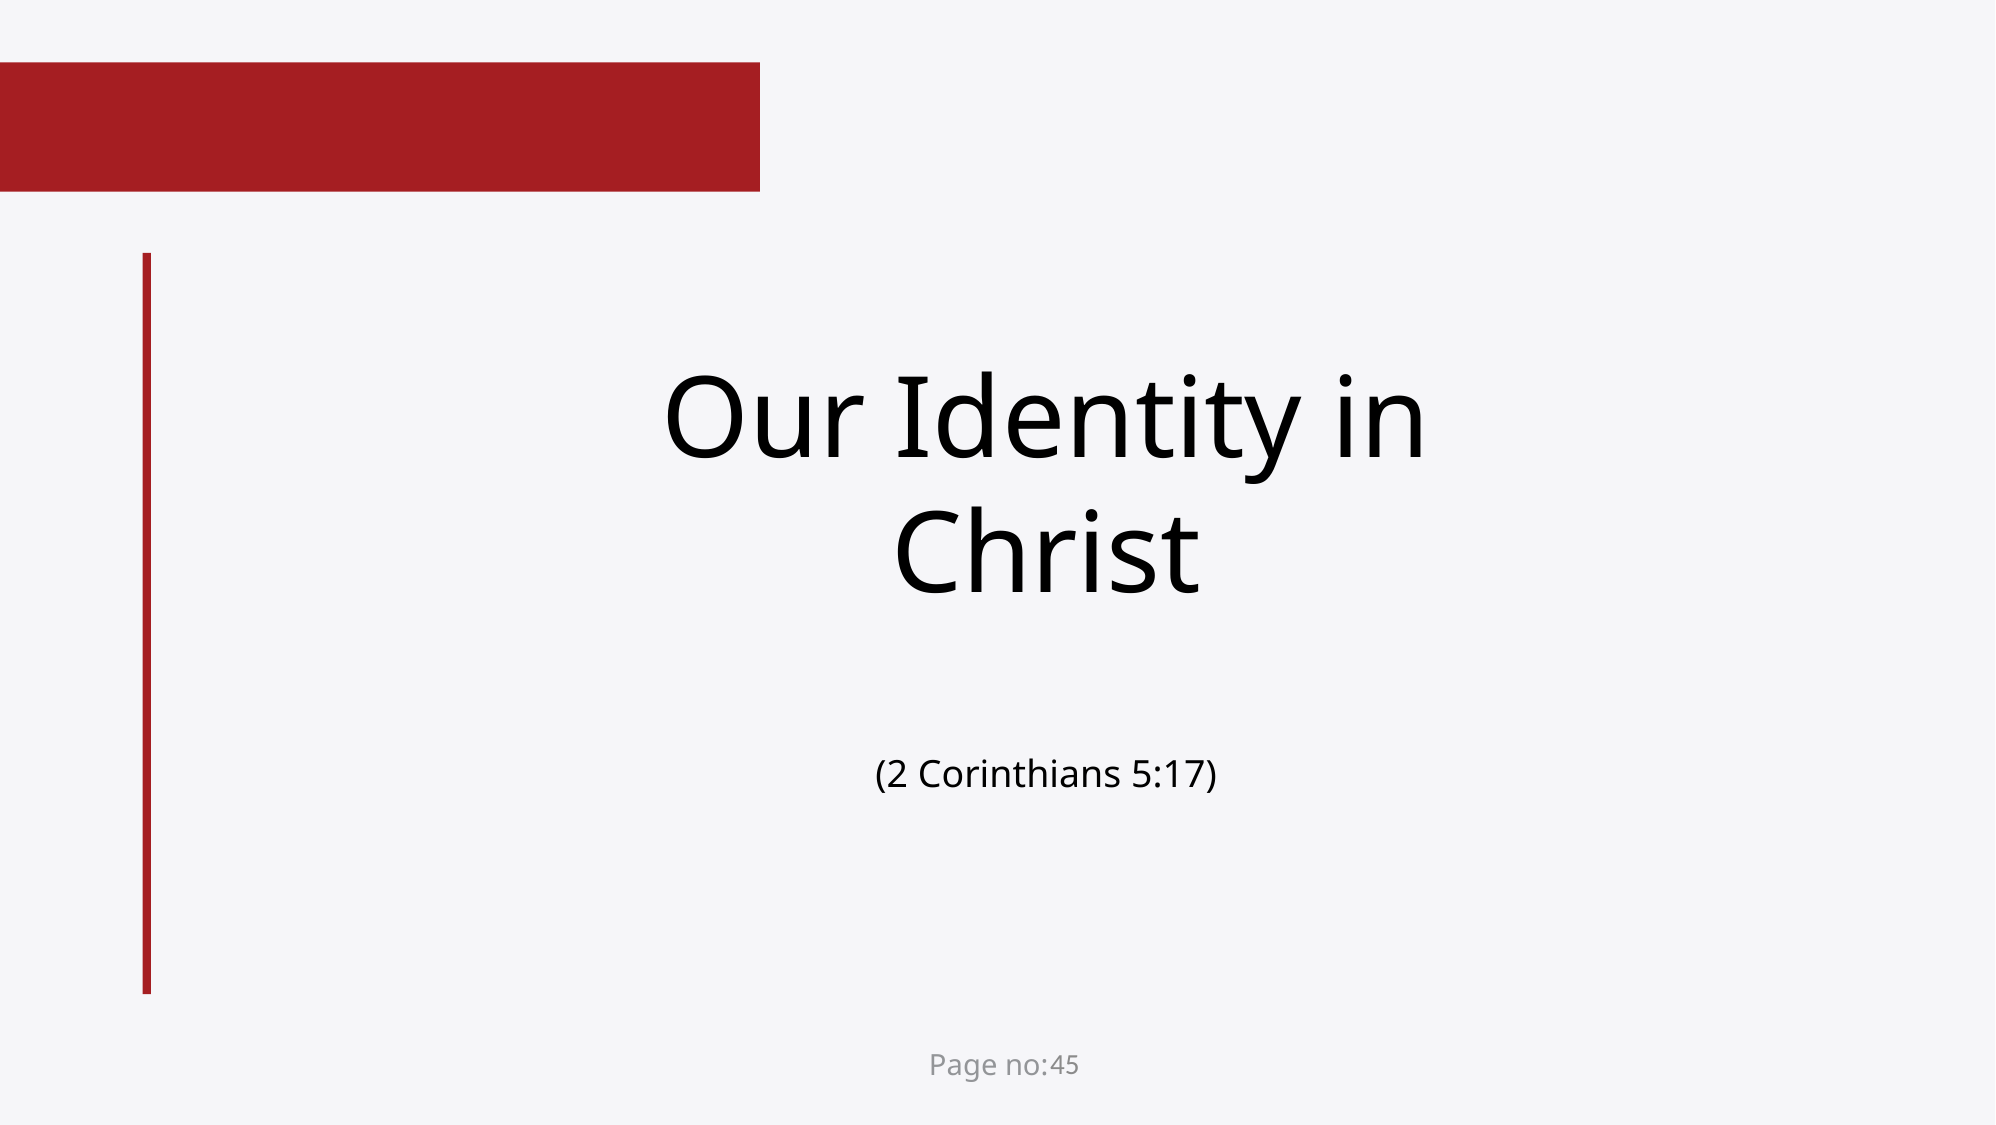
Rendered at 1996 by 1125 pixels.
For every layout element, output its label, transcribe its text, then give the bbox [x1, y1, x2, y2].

text_box Our Identity in Christ (2 Corinthians 5:17) [547, 337, 1545, 803]
